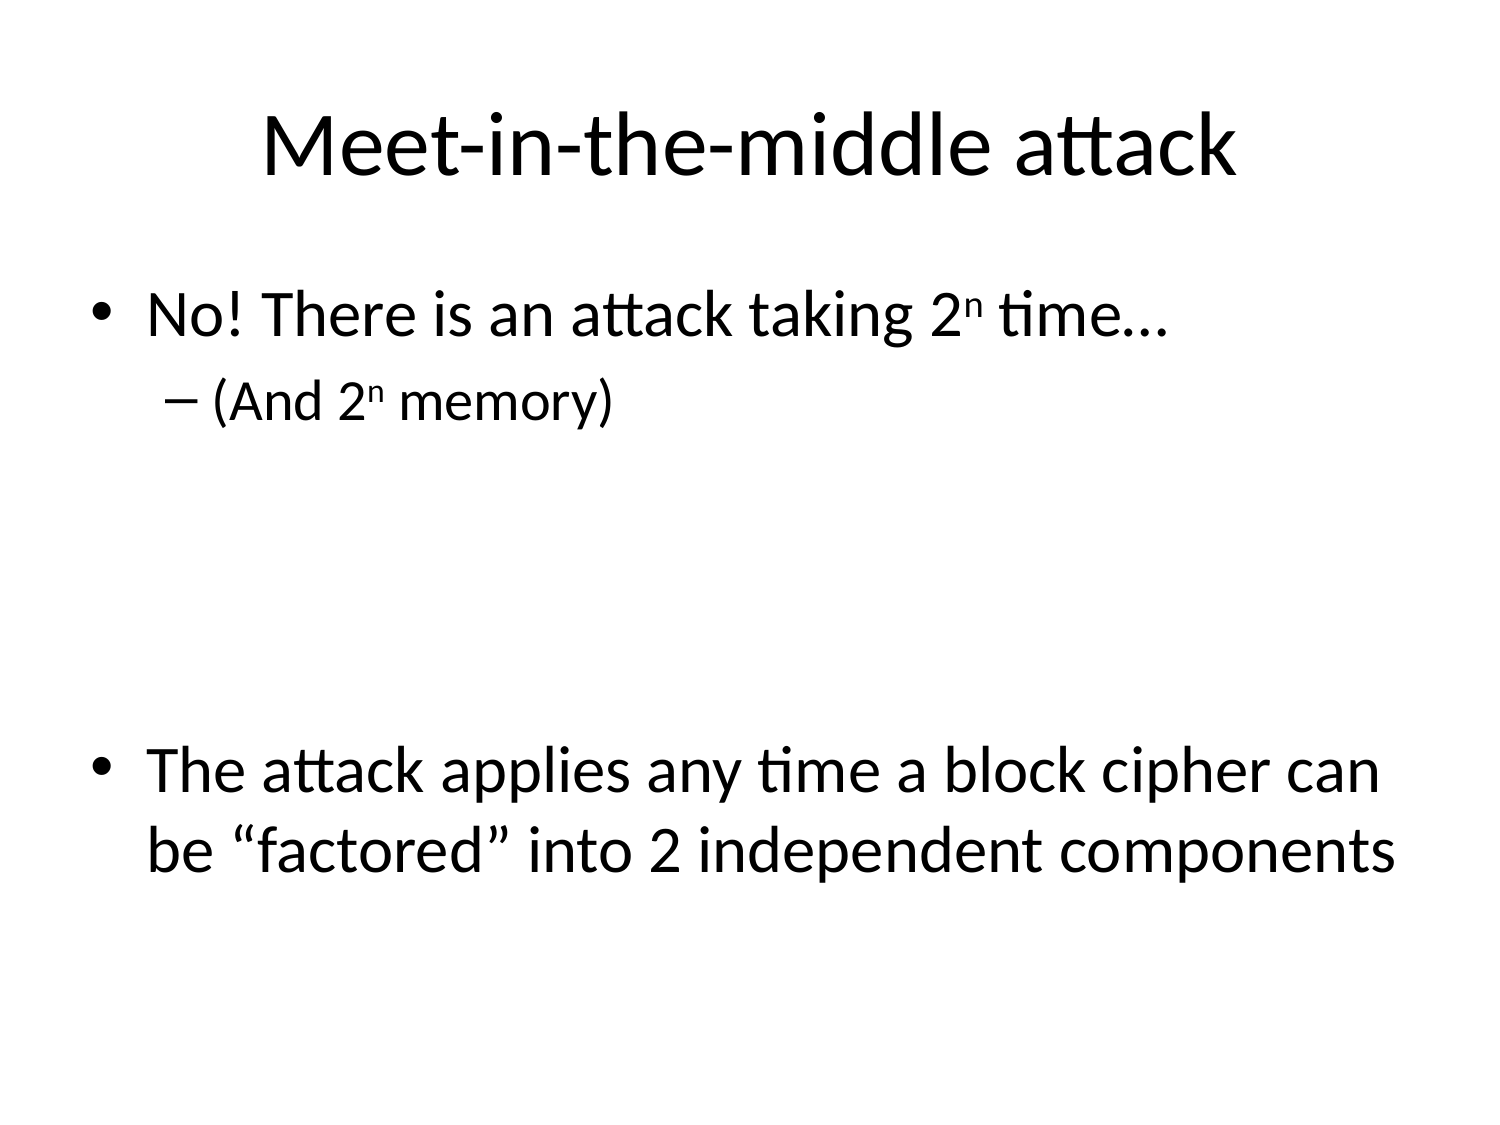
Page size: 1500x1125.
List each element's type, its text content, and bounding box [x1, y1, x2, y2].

title Meet-in-the-middle attack [75, 45, 1425, 233]
list No! There is an attack taking 2n time… (And 2n memory) The attack applies any time a block cipher can be “factored” into 2 independent components [75, 262, 1425, 1005]
